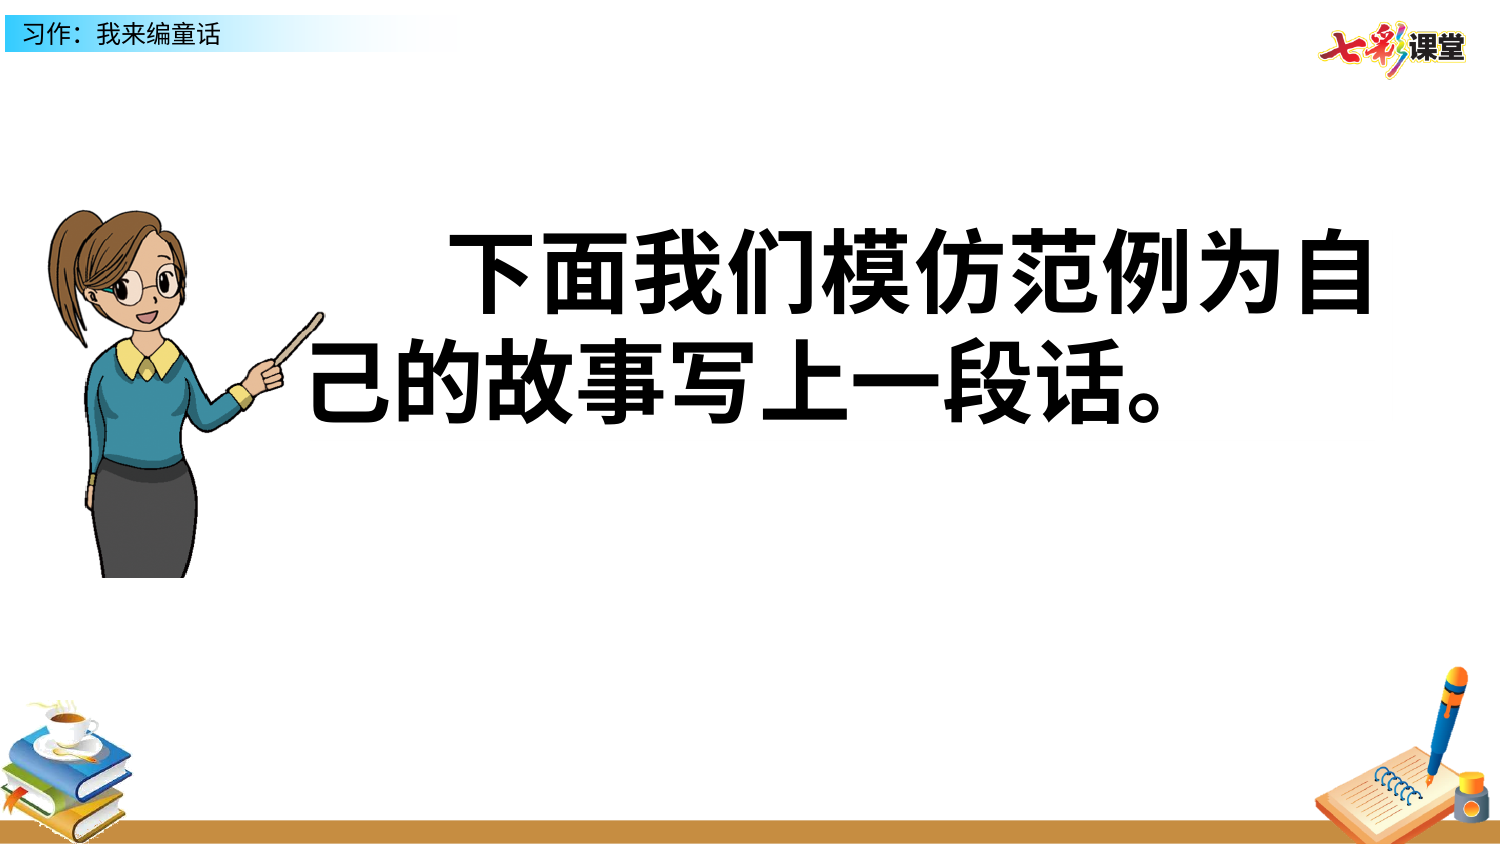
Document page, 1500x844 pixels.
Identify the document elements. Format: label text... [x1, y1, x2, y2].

picture [0, 700, 146, 844]
text_box 结尾自然，且有新意。 [329, 239, 1365, 412]
picture [46, 208, 326, 579]
text_box 下面我们模仿范例为自己的故事写上一段话。 [329, 244, 1360, 407]
picture [1303, 652, 1500, 844]
picture [1316, 20, 1468, 80]
